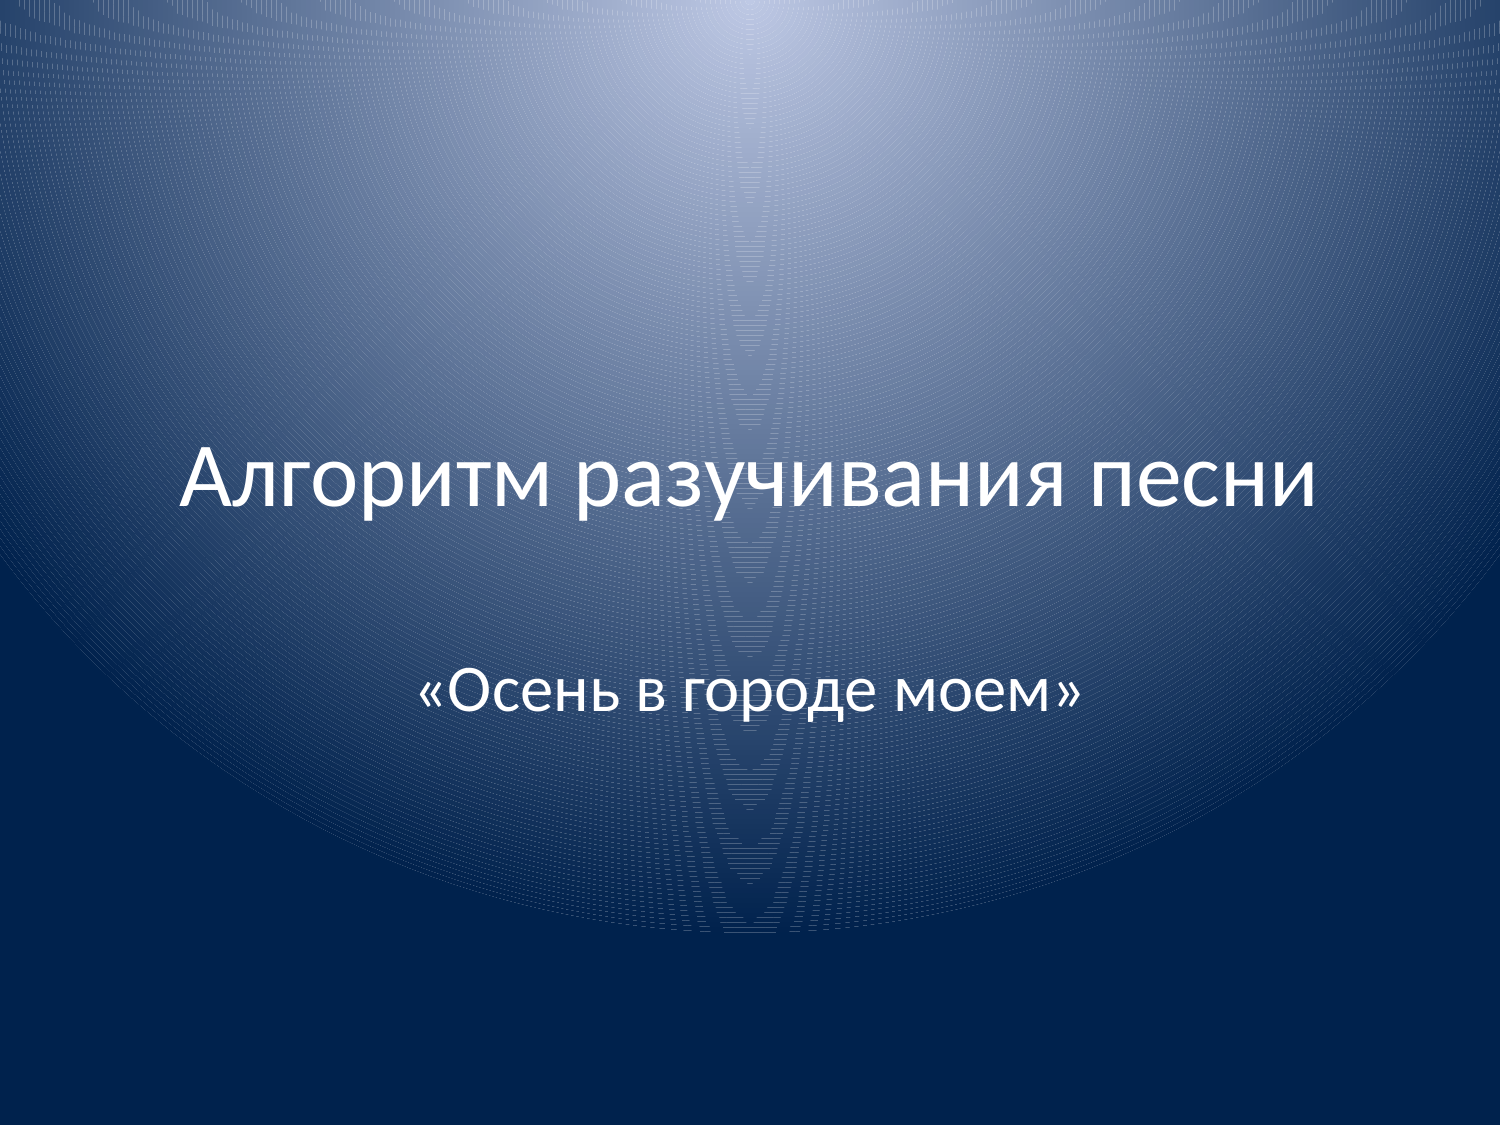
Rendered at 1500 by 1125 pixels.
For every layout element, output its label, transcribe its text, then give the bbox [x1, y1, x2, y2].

subtitle «Осень в городе моем» [225, 637, 1275, 925]
title Алгоритм разучивания песни [112, 349, 1388, 591]
